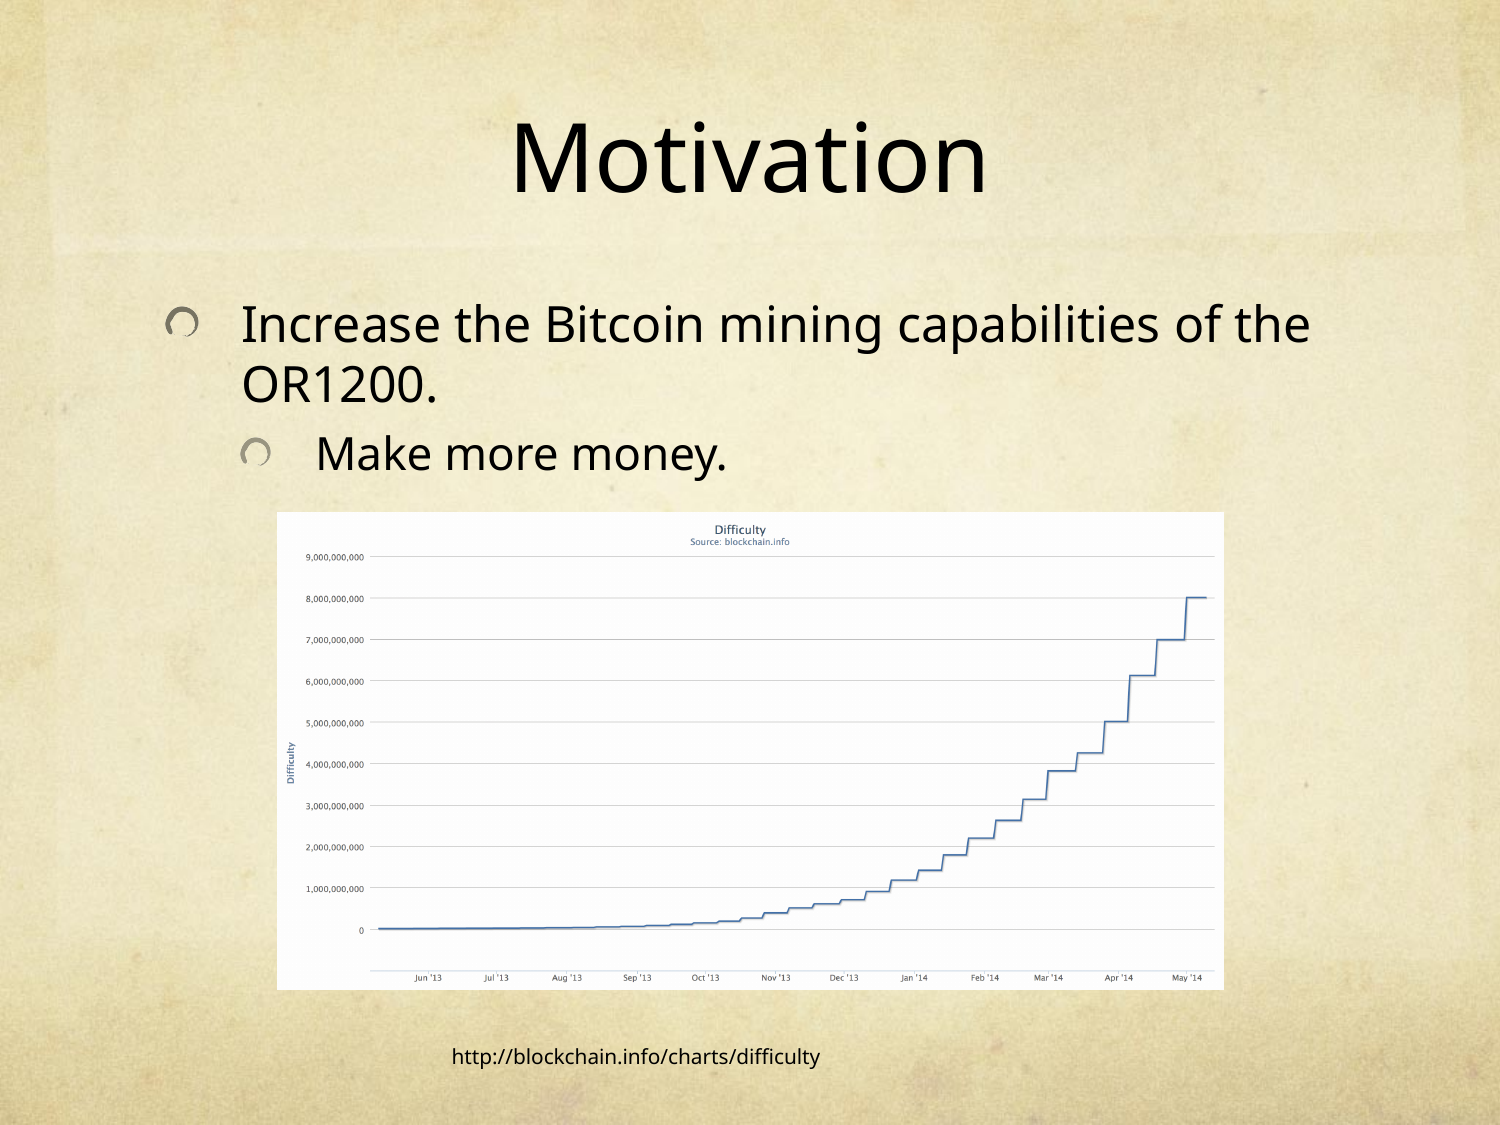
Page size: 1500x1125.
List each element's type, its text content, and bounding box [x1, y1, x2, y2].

picture [0, 0, 1500, 1125]
list Increase the Bitcoin mining capabilities of the OR1200. Make more money. [150, 284, 1350, 513]
text_box http://blockchain.info/charts/difficulty [436, 1036, 835, 1076]
title Motivation [150, 82, 1350, 225]
